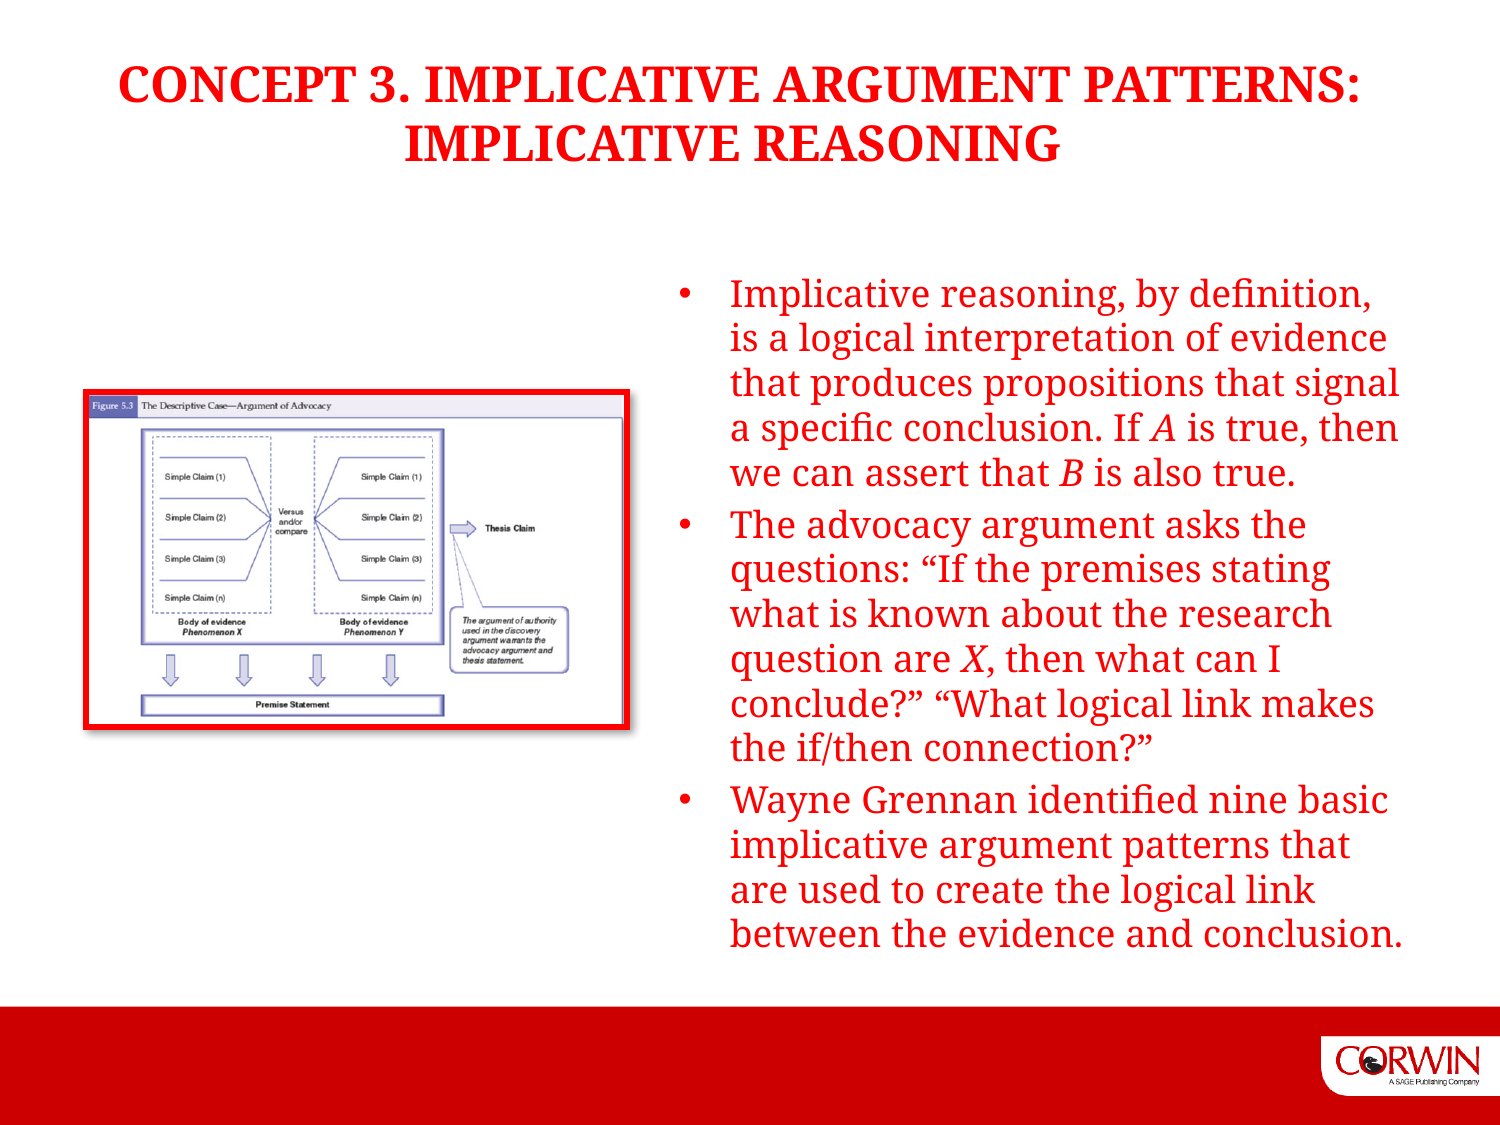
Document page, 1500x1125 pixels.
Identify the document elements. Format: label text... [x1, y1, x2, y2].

list Implicative reasoning, by definition, is a logical interpretation of evidence that produces propositions that signal a specific conclusion. If A is true, then we can assert that B is also true. The advocacy argument asks the questions: “If the premises stating what is known about the research question are X, then what can I conclude?” “What logical link makes the if/then connection?” Wayne Grennan identified nine basic implicative argument patterns that are used to create the logical link between the evidence and conclusion. [663, 262, 1425, 1005]
title CONCEPT 3. IMPLICATIVE ARGUMENT PATTERNS: IMPLICATIVE REASONING [53, 45, 1425, 179]
picture [0, 0, 1500, 1125]
